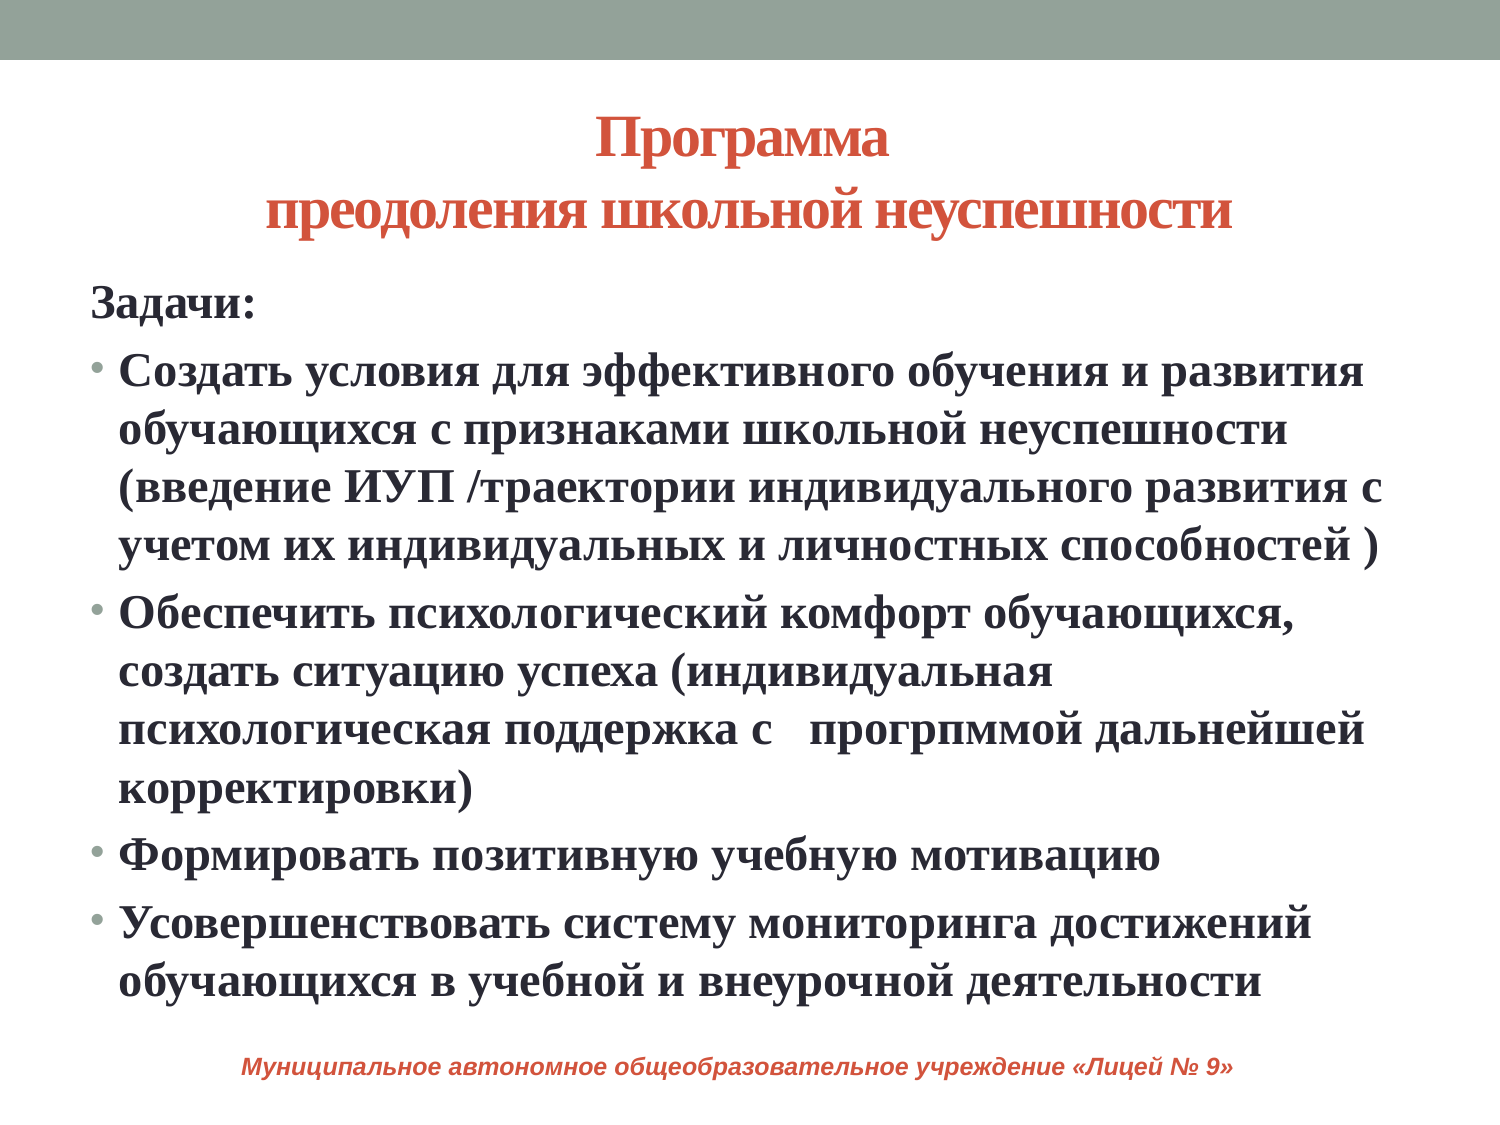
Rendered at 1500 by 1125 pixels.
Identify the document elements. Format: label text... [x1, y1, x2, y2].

title Программа преодоления школьной неуспешности [75, 87, 1425, 250]
text_box Муниципальное автономное общеобразовательное учреждение «Лицей № 9» [194, 1043, 1282, 1118]
list Задачи: Создать условия для эффективного обучения и развития обучающихся с признаками школьной неуспешности (введение ИУП /траектории индивидуального развития с учетом их индивидуальных и личностных способностей ) Обеспечить психологический комфорт обучающихся, создать ситуацию успеха (индивидуальная психологическая поддержка с прогрпммой дальнейшей корректировки) Формировать позитивную учебную мотивацию Усовершенствовать систему мониторинга достижений обучающихся в учебной и внеурочной деятельности [75, 262, 1425, 1063]
